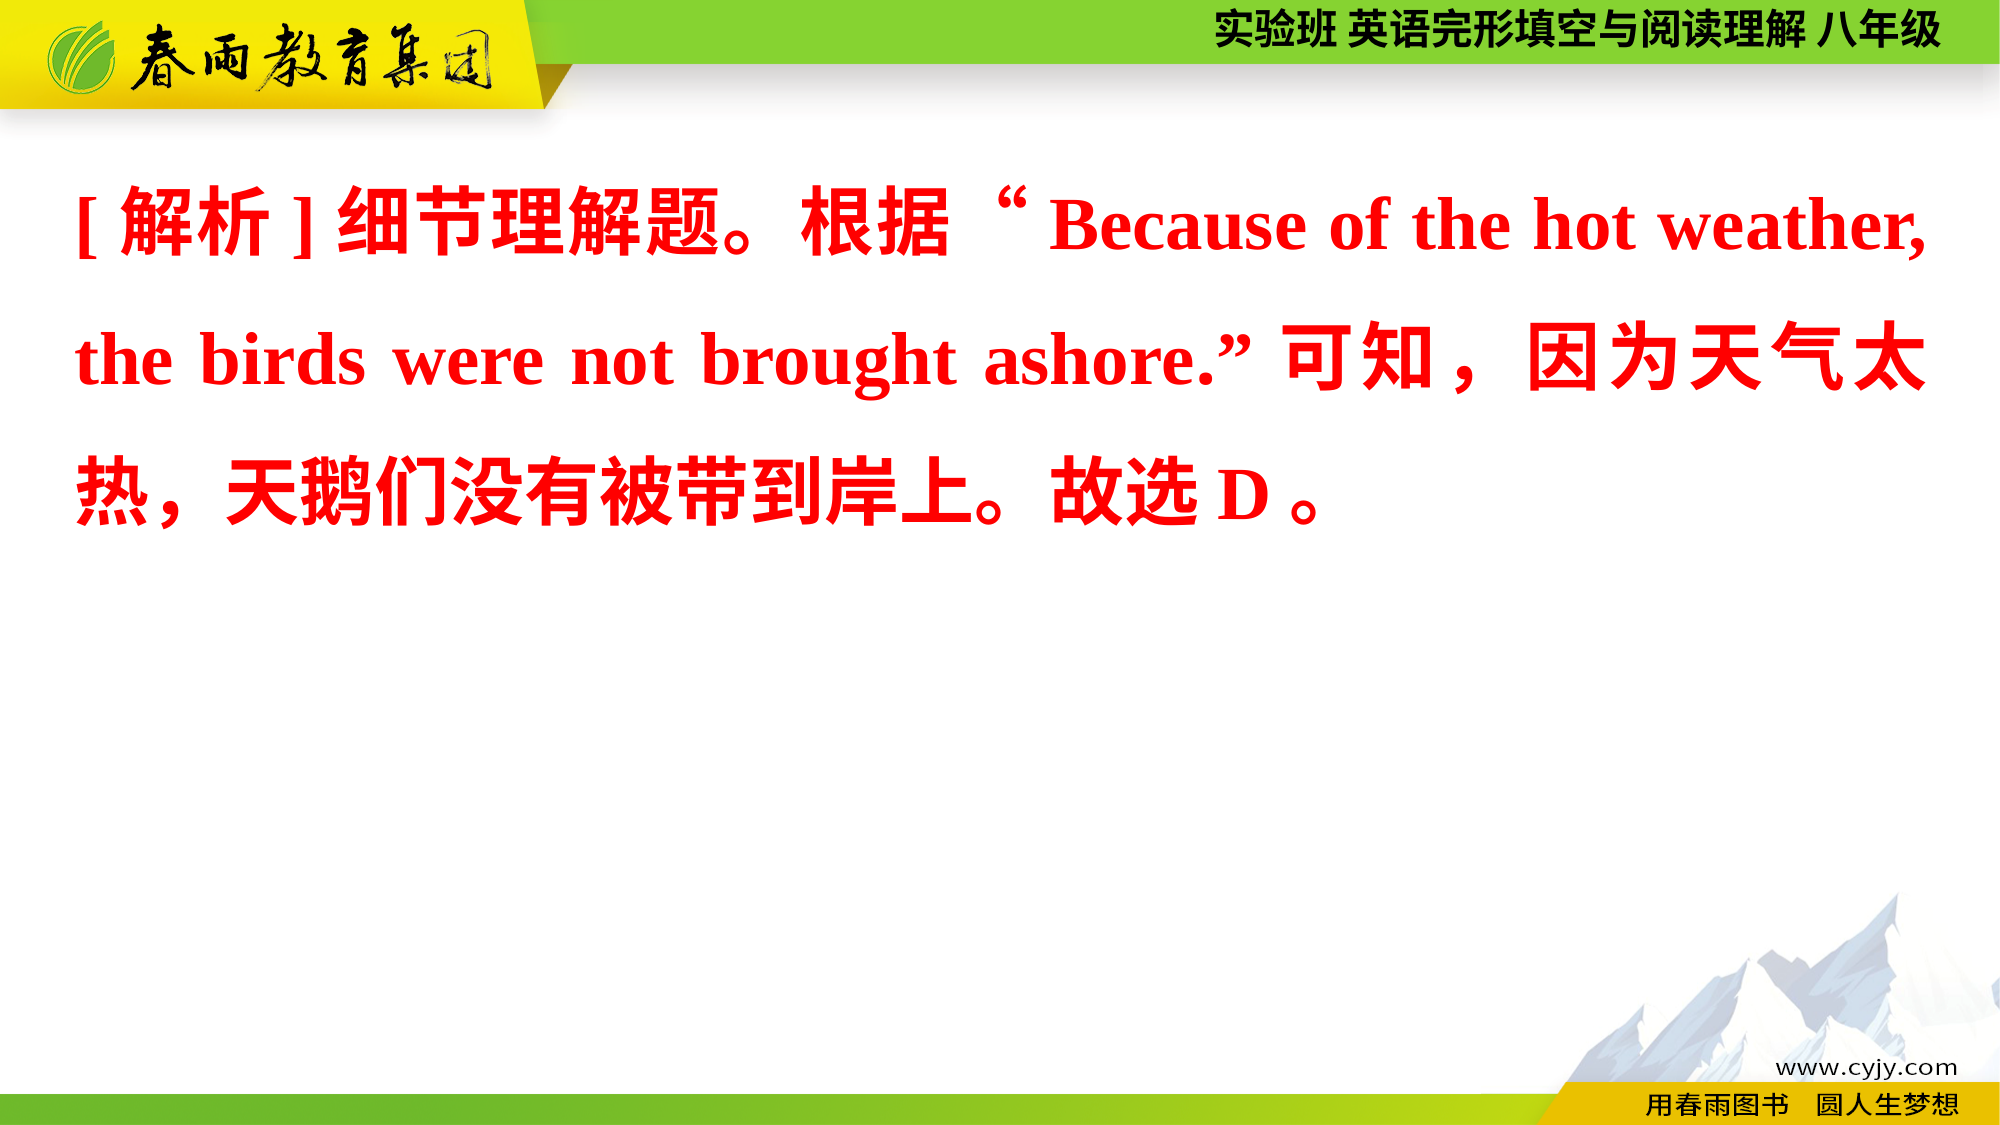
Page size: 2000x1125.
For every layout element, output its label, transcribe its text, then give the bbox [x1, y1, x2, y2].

list [解析]细节理解题。根据“Because of the hot weather, the birds were not brought ashore.”可知，因为天气太热，天鹅们没有被带到岸上。故选D。 [59, 122, 1944, 547]
picture [0, 0, 2000, 1125]
